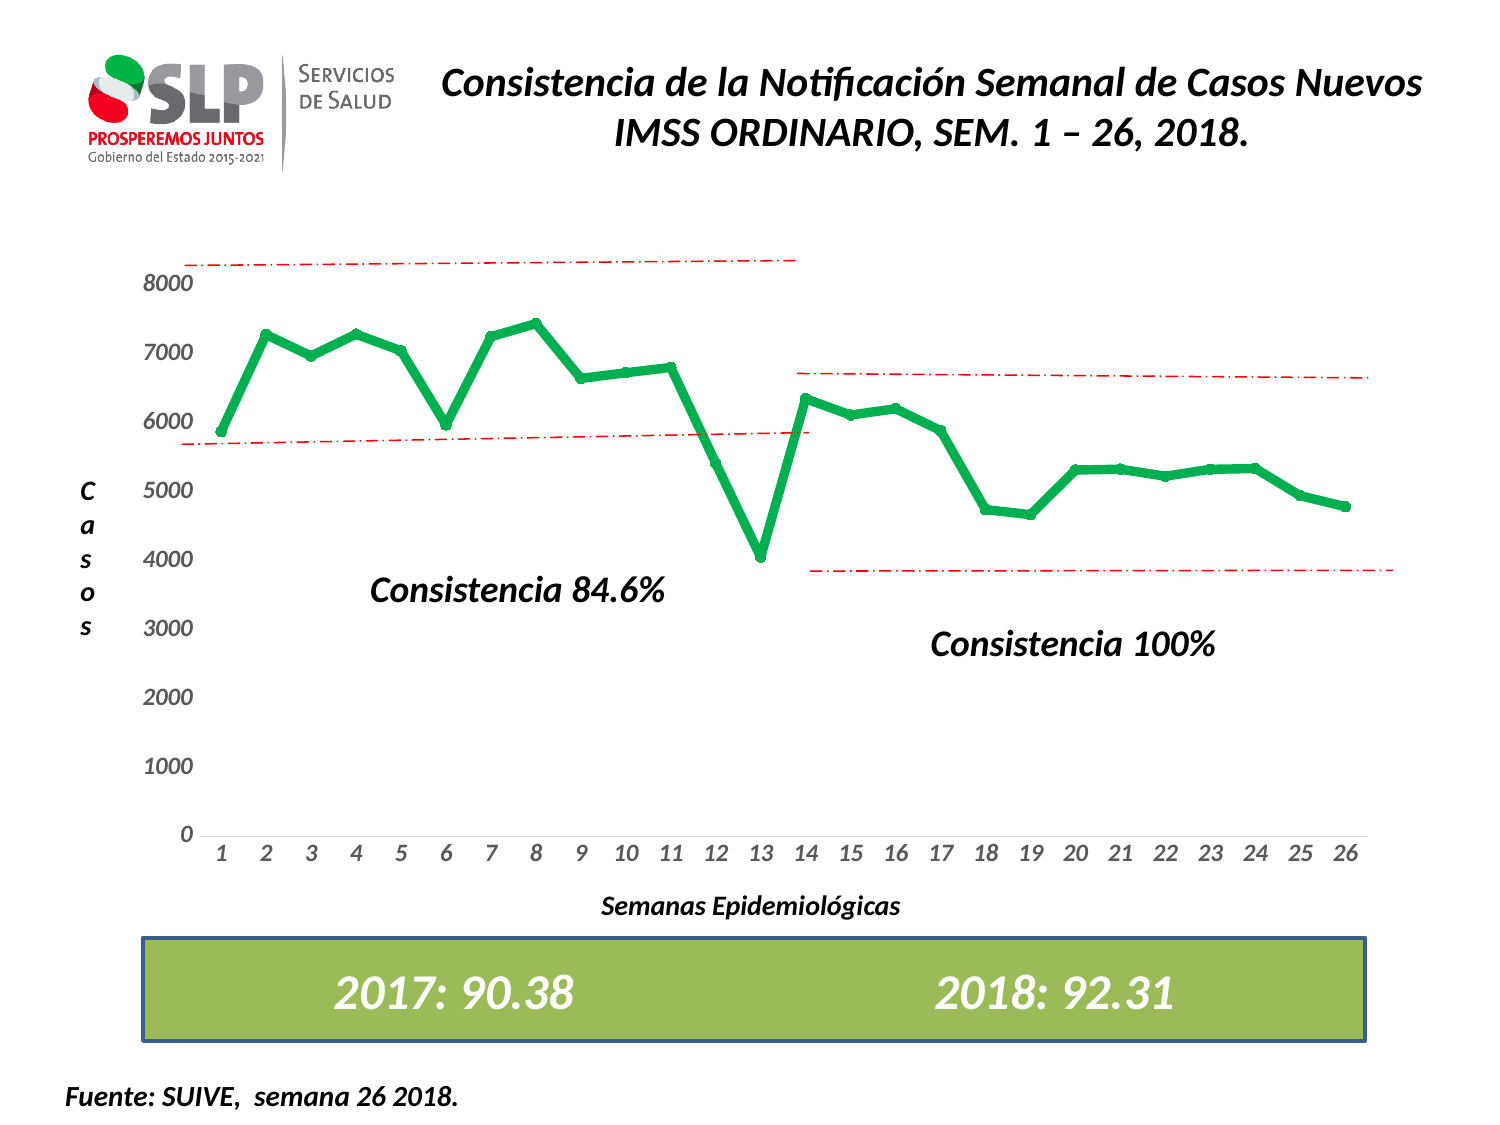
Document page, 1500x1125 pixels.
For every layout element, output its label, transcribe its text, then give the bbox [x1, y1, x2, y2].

text_box Fuente: SUIVE, semana 26 2018. [50, 1069, 573, 1120]
text_box Consistencia de la Notificación Semanal de Casos Nuevos IMSS ORDINARIO, SEM. 1 – 26, 2018. [420, 47, 1444, 163]
text_box 2017: 90.38 2018: 92.31 [141, 936, 1367, 1043]
picture [88, 54, 394, 172]
text_box Semanas Epidemiológicas [420, 889, 1088, 929]
chart [116, 260, 1394, 881]
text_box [181, 432, 810, 445]
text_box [796, 373, 1373, 379]
text_box Casos [65, 465, 102, 649]
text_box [184, 260, 798, 266]
